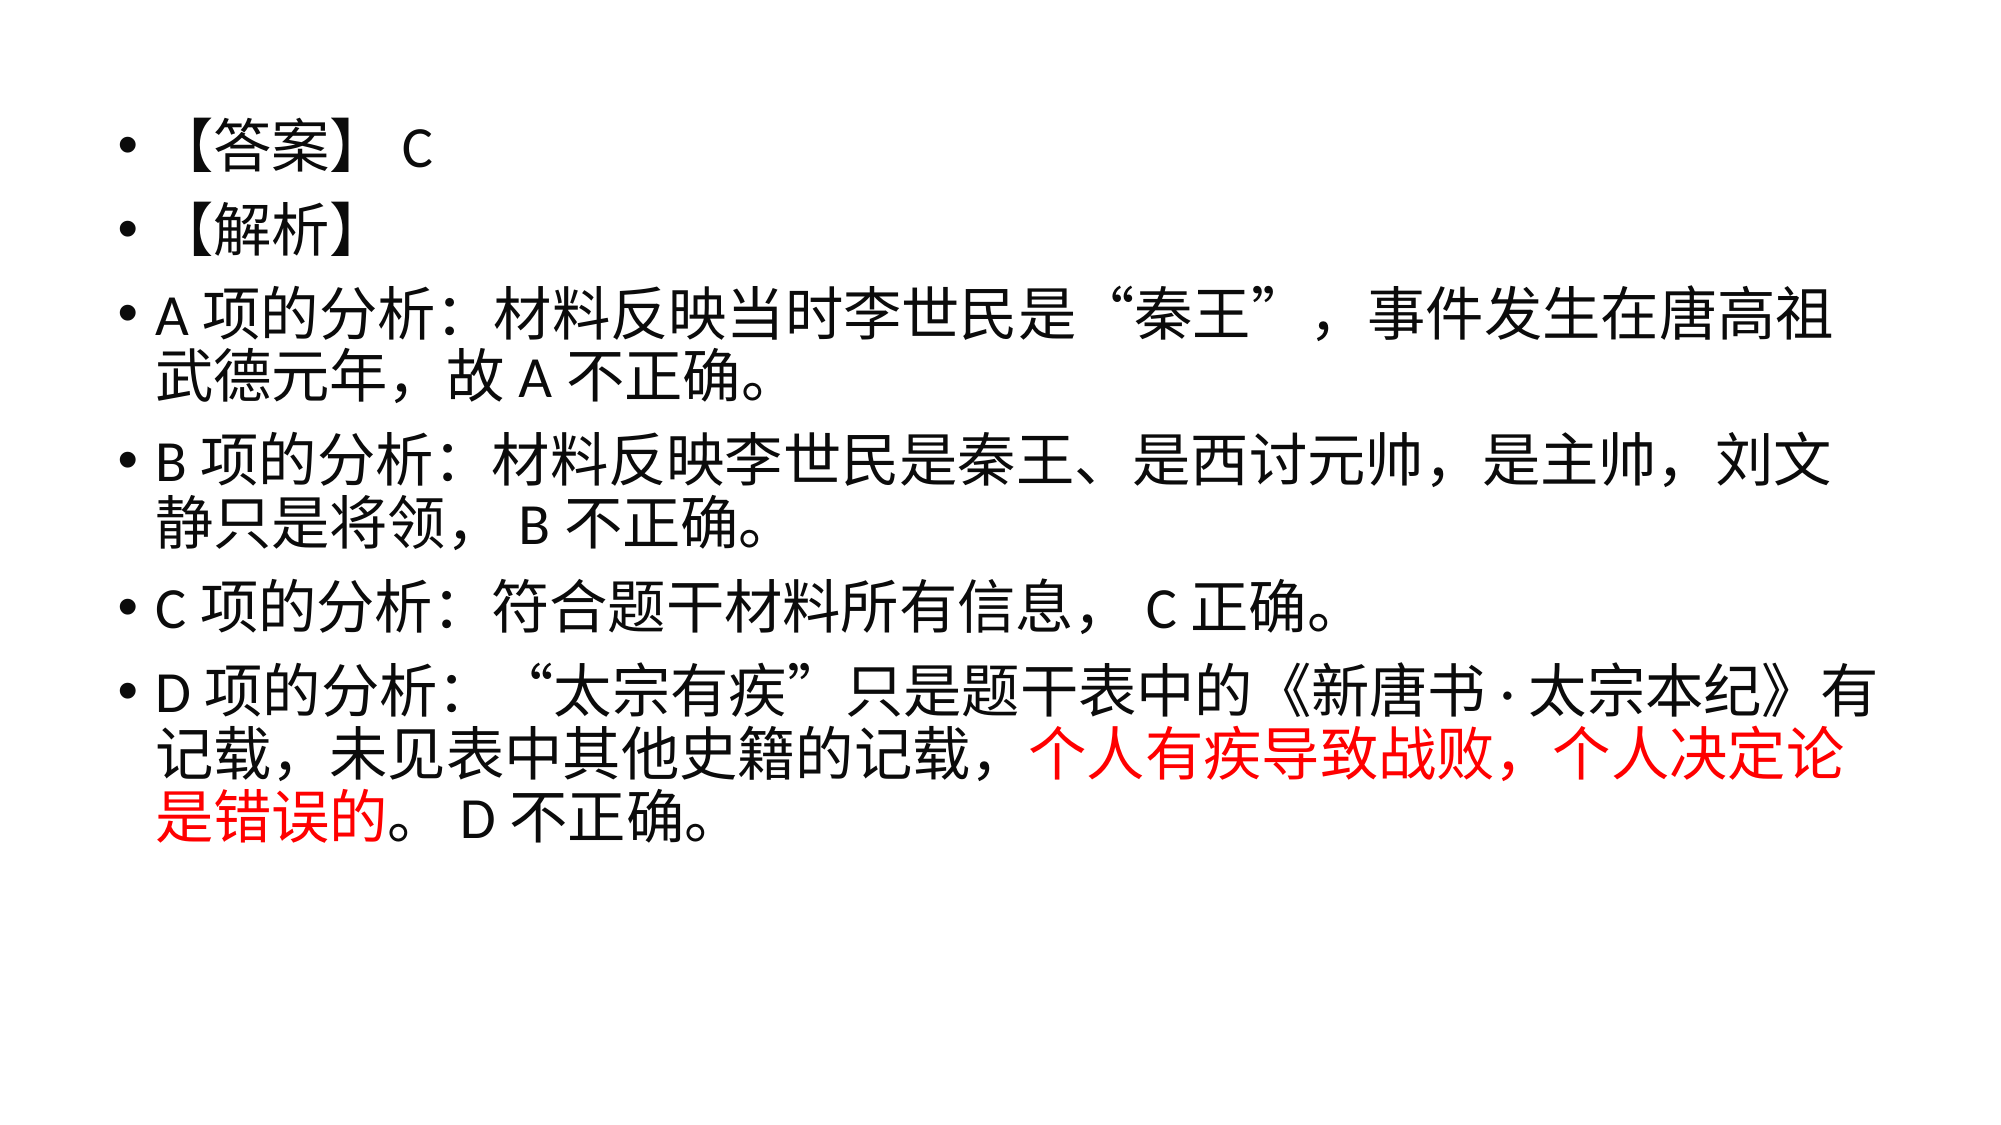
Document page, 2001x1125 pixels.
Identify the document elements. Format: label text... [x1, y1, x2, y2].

list 【答案】C 【解析】 A项的分析：材料反映当时李世民是“秦王”，事件发生在唐高祖武德元年，故A不正确。 B项的分析：材料反映李世民是秦王、是西讨元帅，是主帅，刘文静只是将领，B不正确。 C项的分析：符合题干材料所有信息，C正确。 D项的分析：“太宗有疾”只是题干表中的《新唐书·太宗本纪》有记载，未见表中其他史籍的记载，个人有疾导致战败，个人决定论是错误的。D不正确。 [102, 109, 1903, 1010]
